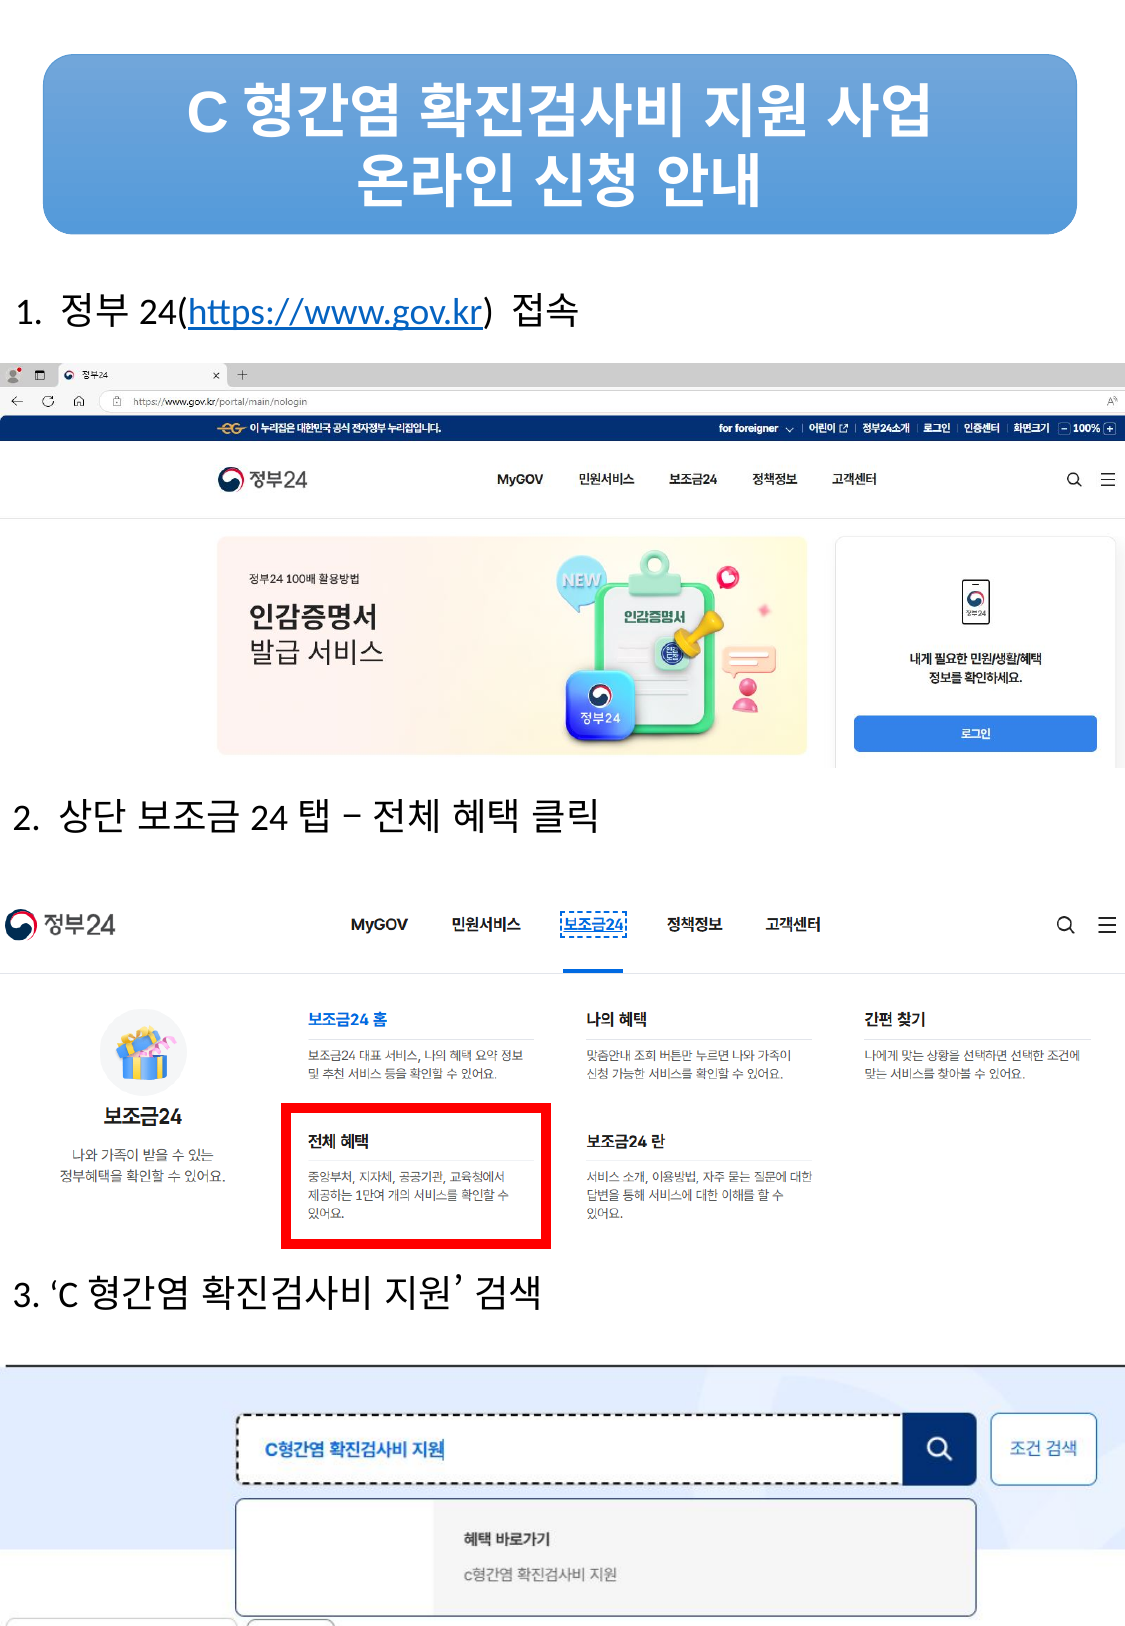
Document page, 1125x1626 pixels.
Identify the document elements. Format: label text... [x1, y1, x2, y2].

text_box 2. 상단 보조금24탭 – 전체 혜택 클릭 [0, 785, 1123, 846]
picture [0, 363, 1125, 768]
picture [0, 879, 1125, 1244]
text_box 3. ‘C형간염 확진검사비 지원’ 검색 [0, 1262, 1123, 1323]
text_box 1. 정부24(https://www.gov.kr) 접속 [0, 279, 1125, 340]
picture [0, 1356, 1125, 1626]
text_box C형간염 확진검사비 지원 사업 온라인 신청 안내 [42, 54, 1078, 235]
